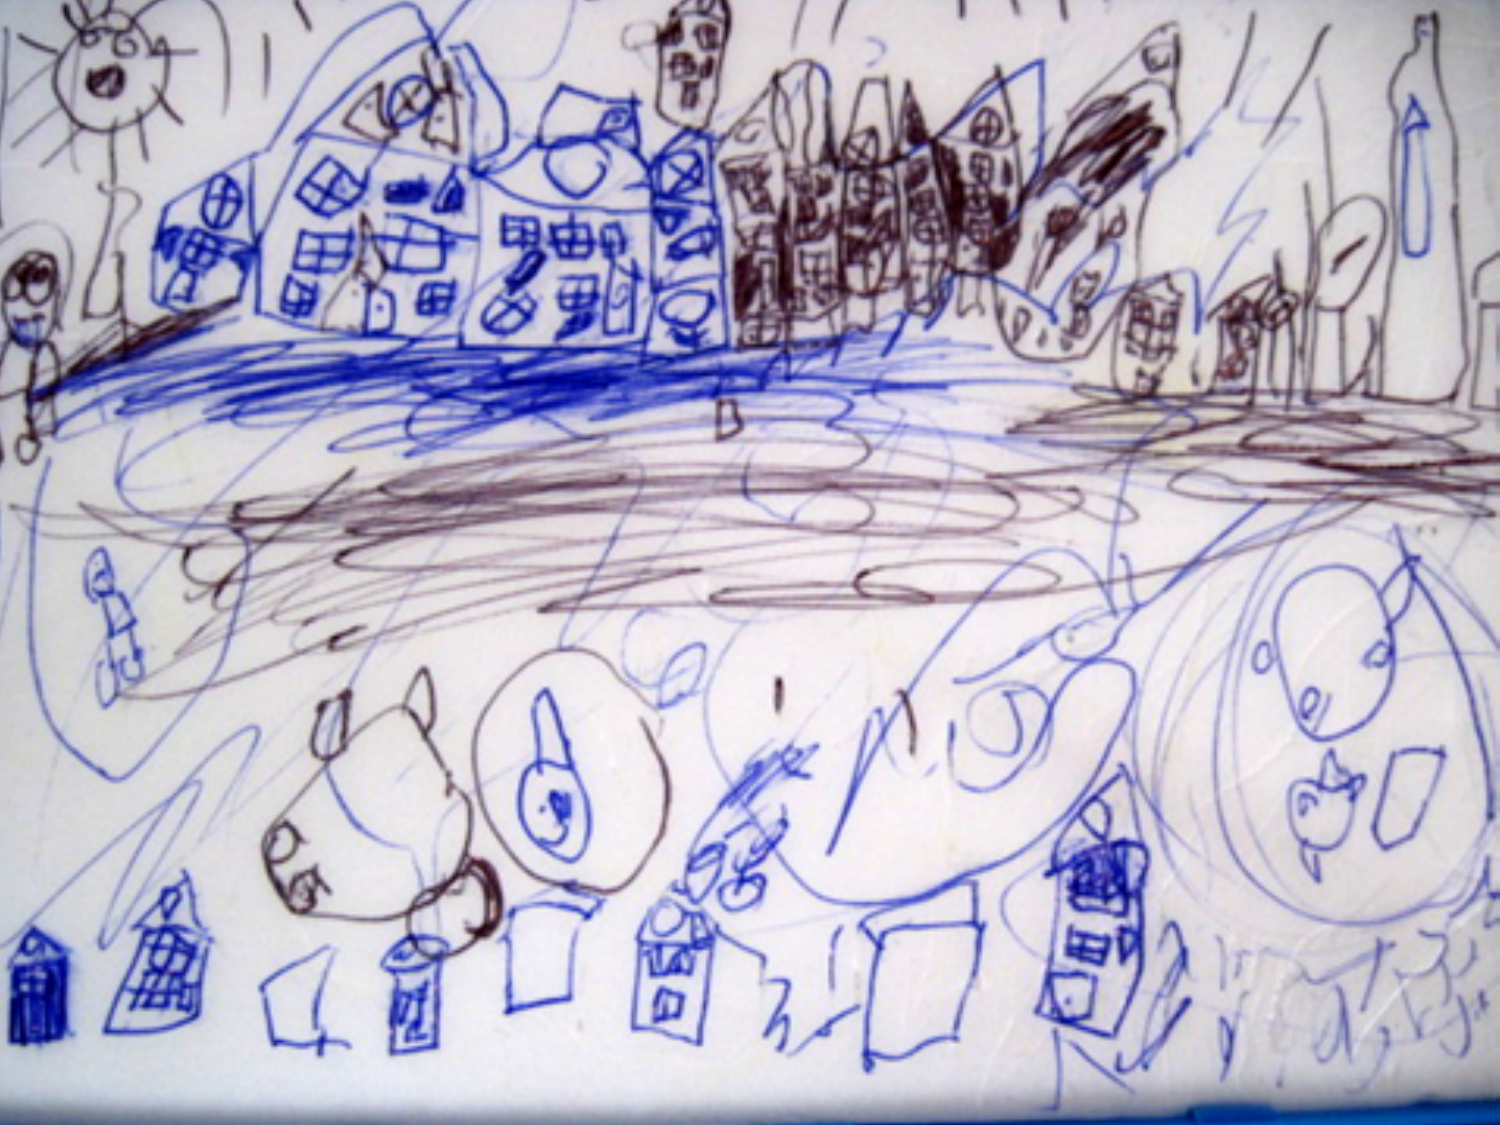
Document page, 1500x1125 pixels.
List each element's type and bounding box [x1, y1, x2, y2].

list [0, 0, 1500, 1125]
